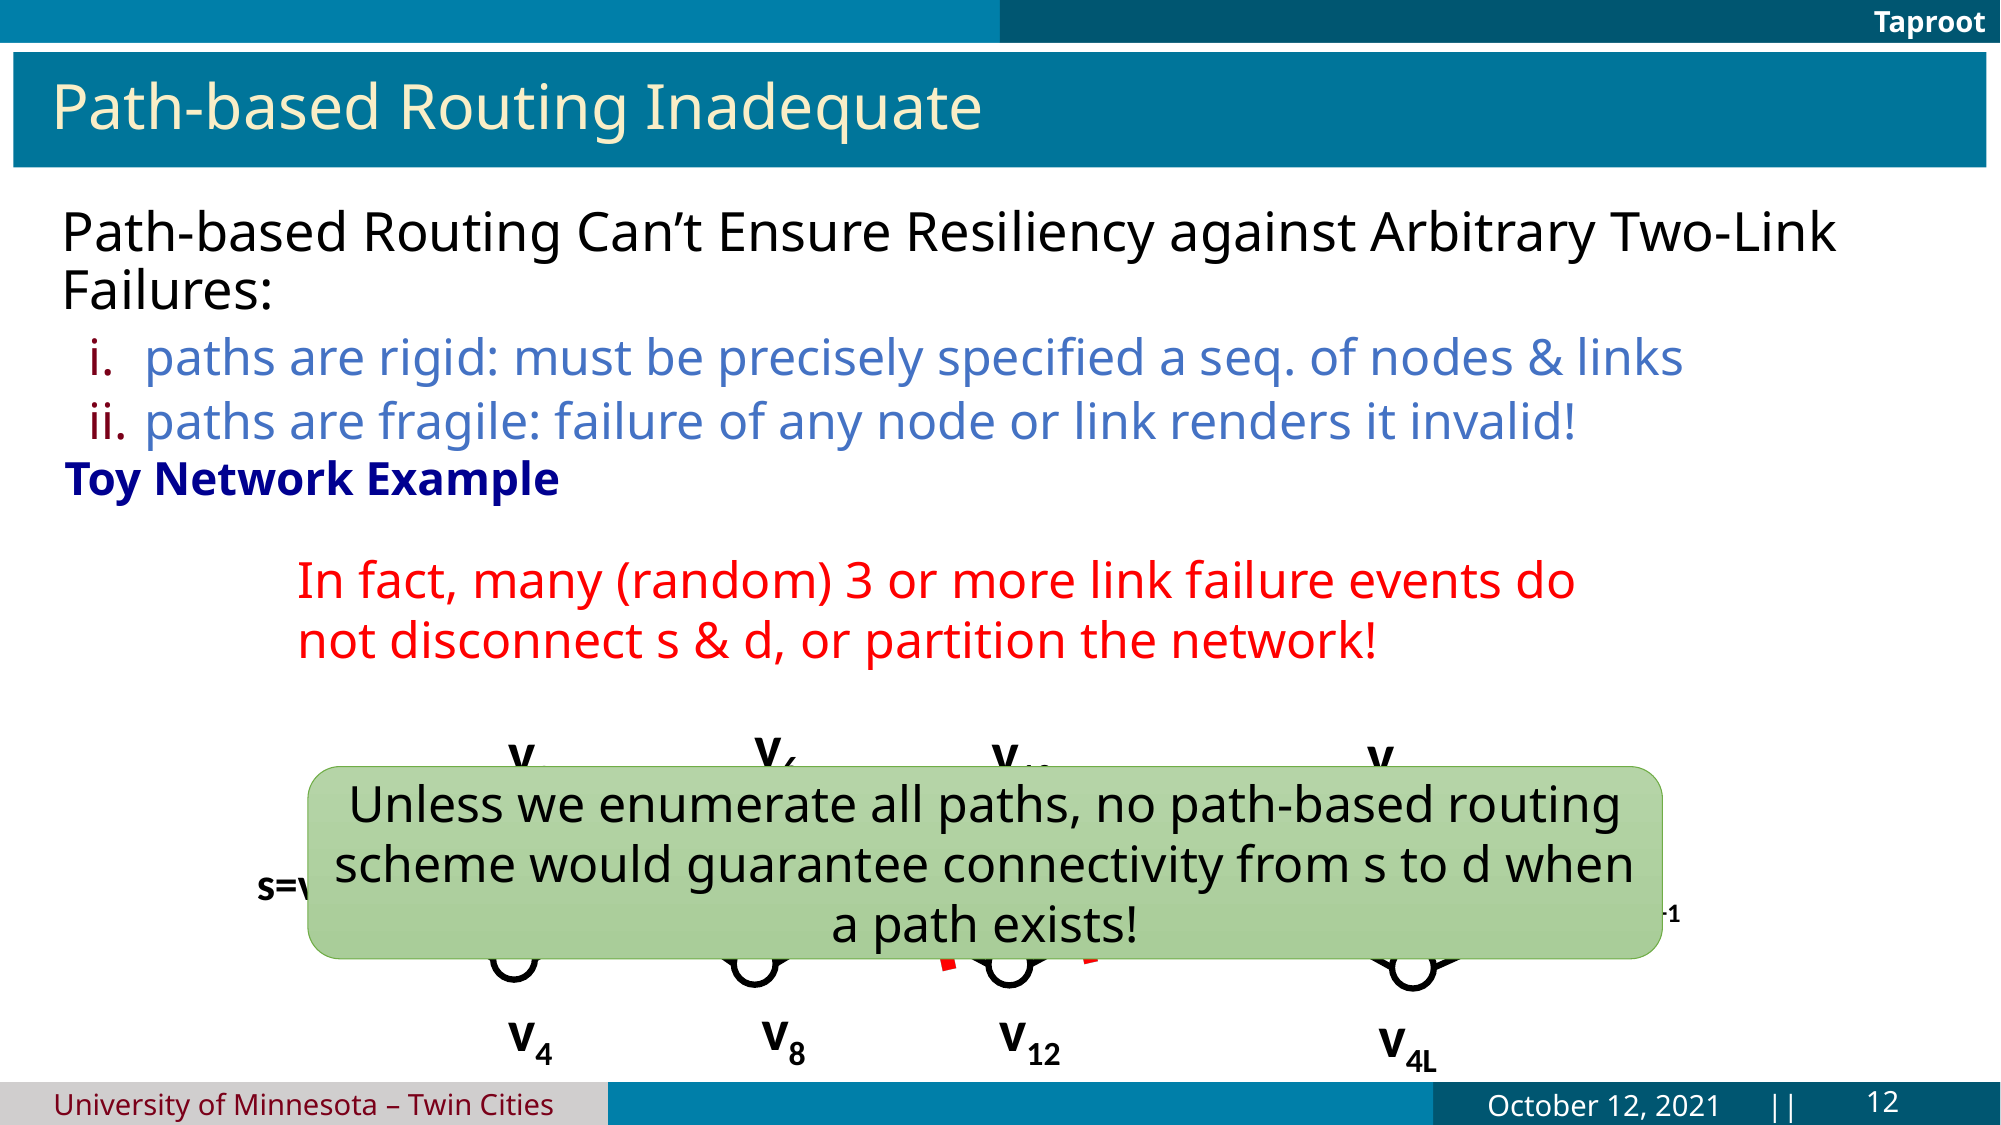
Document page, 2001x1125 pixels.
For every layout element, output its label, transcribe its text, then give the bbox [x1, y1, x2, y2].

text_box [242, 700, 1733, 1078]
picture [1055, 904, 1113, 962]
picture [792, 821, 854, 883]
text_box Path-based Routing Can’t Ensure Resiliency against Arbitrary Two-Link Failures: paths are rigid: must be precisely specified a seq. of nodes & links paths are fragile: failure of any node or link renders it invalid! [46, 197, 1941, 996]
title Path-based Routing Inadequate [13, 52, 1987, 168]
text_box In fact, many (random) 3 or more link failure events do not disconnect s & d, or partition the network! [282, 541, 1611, 677]
text_box Toy Network Example [49, 441, 576, 512]
picture [914, 912, 972, 969]
